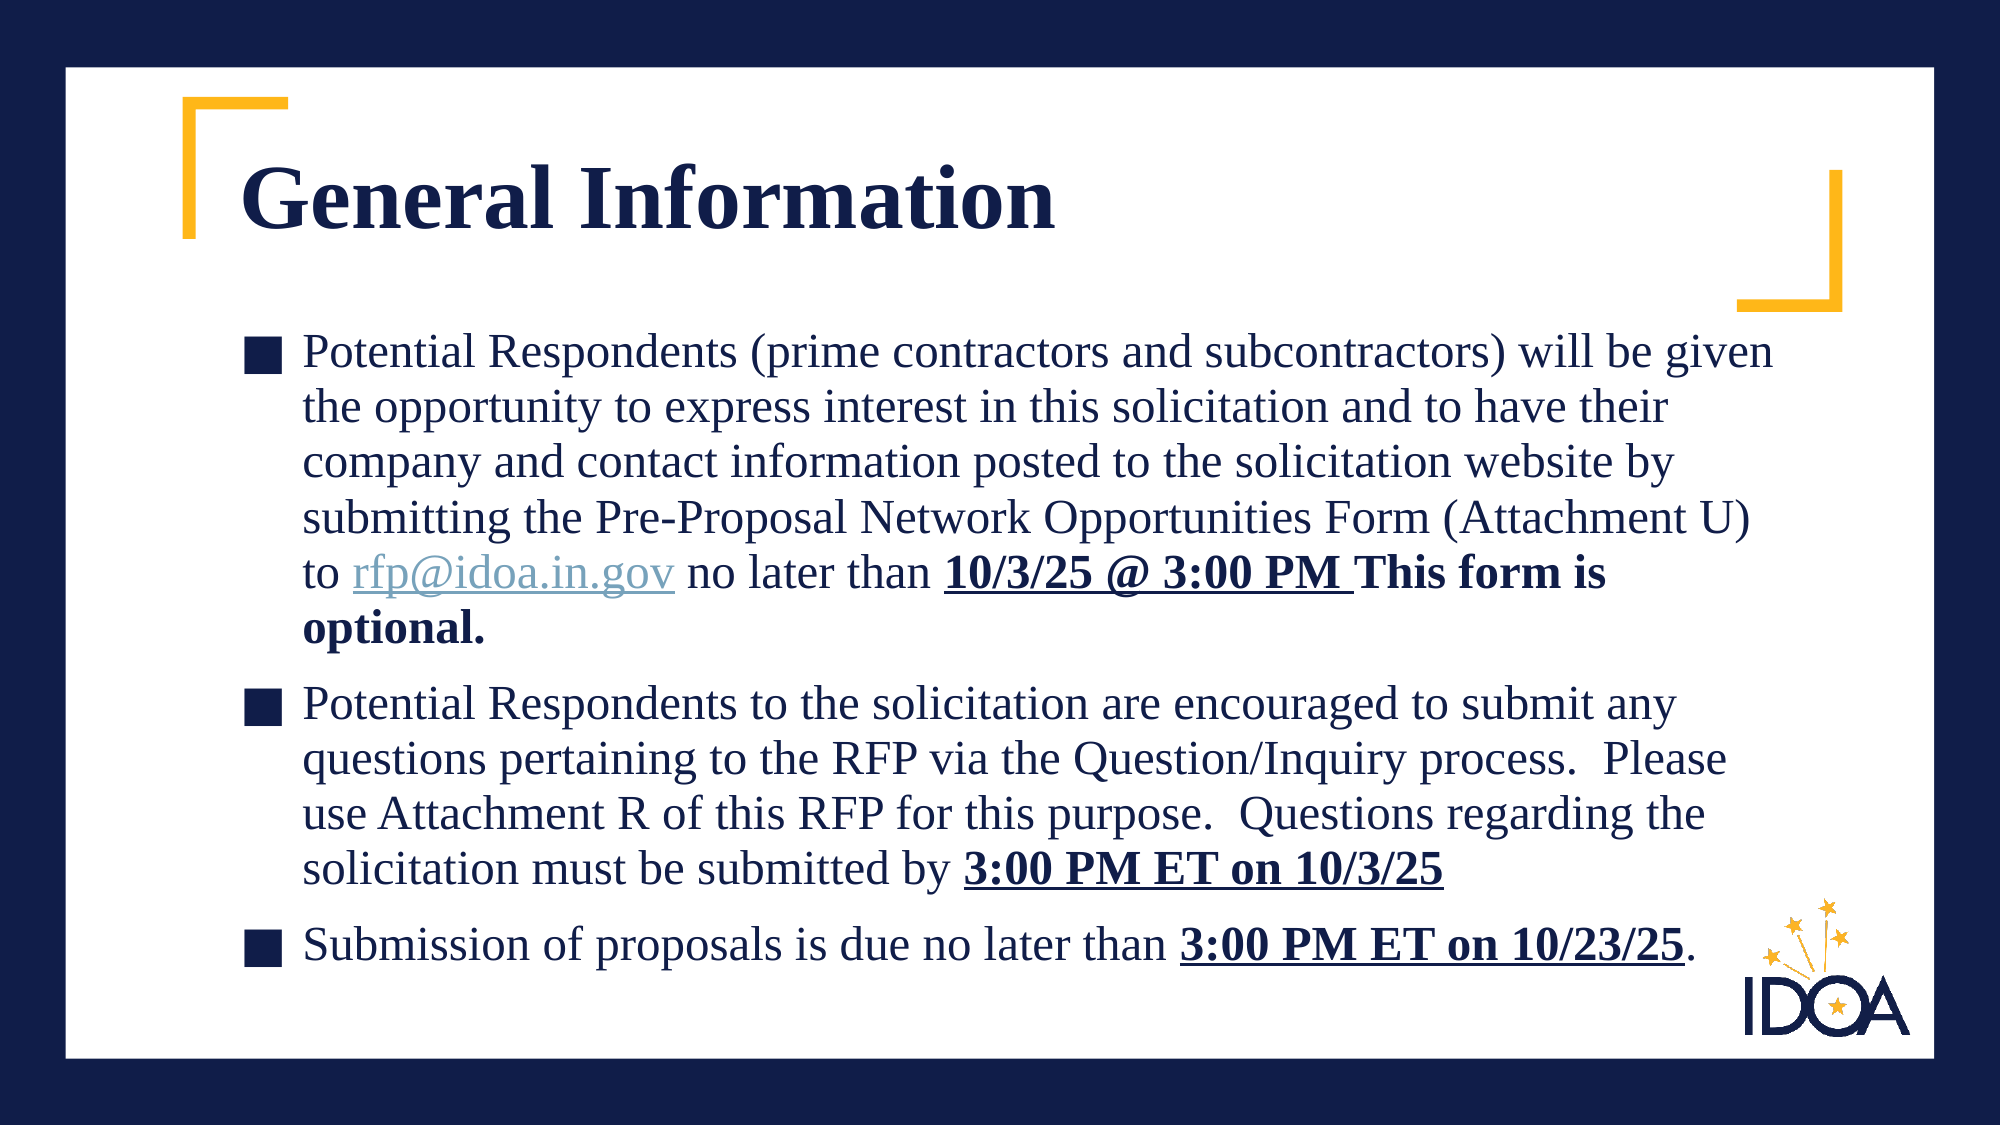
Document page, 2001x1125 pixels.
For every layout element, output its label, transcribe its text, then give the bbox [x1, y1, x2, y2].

title General Information [225, 142, 1800, 279]
list Potential Respondents (prime contractors and subcontractors) will be given the opportunity to express interest in this solicitation and to have their company and contact information posted to the solicitation website by submitting the Pre-Proposal Network Opportunities Form (Attachment U) to rfp@idoa.in.gov no later than 10/3/25 @ 3:00 PM This form is optional. Potential Respondents to the solicitation are encouraged to submit any questions pertaining to the RFP via the Question/Inquiry process. Please use Attachment R of this RFP for this purpose. Questions regarding the solicitation must be submitted by 3:00 PM ET on 10/3/25 Submission of proposals is due no later than 3:00 PM ET on 10/23/25. [225, 316, 1800, 983]
picture [1702, 857, 1959, 1114]
